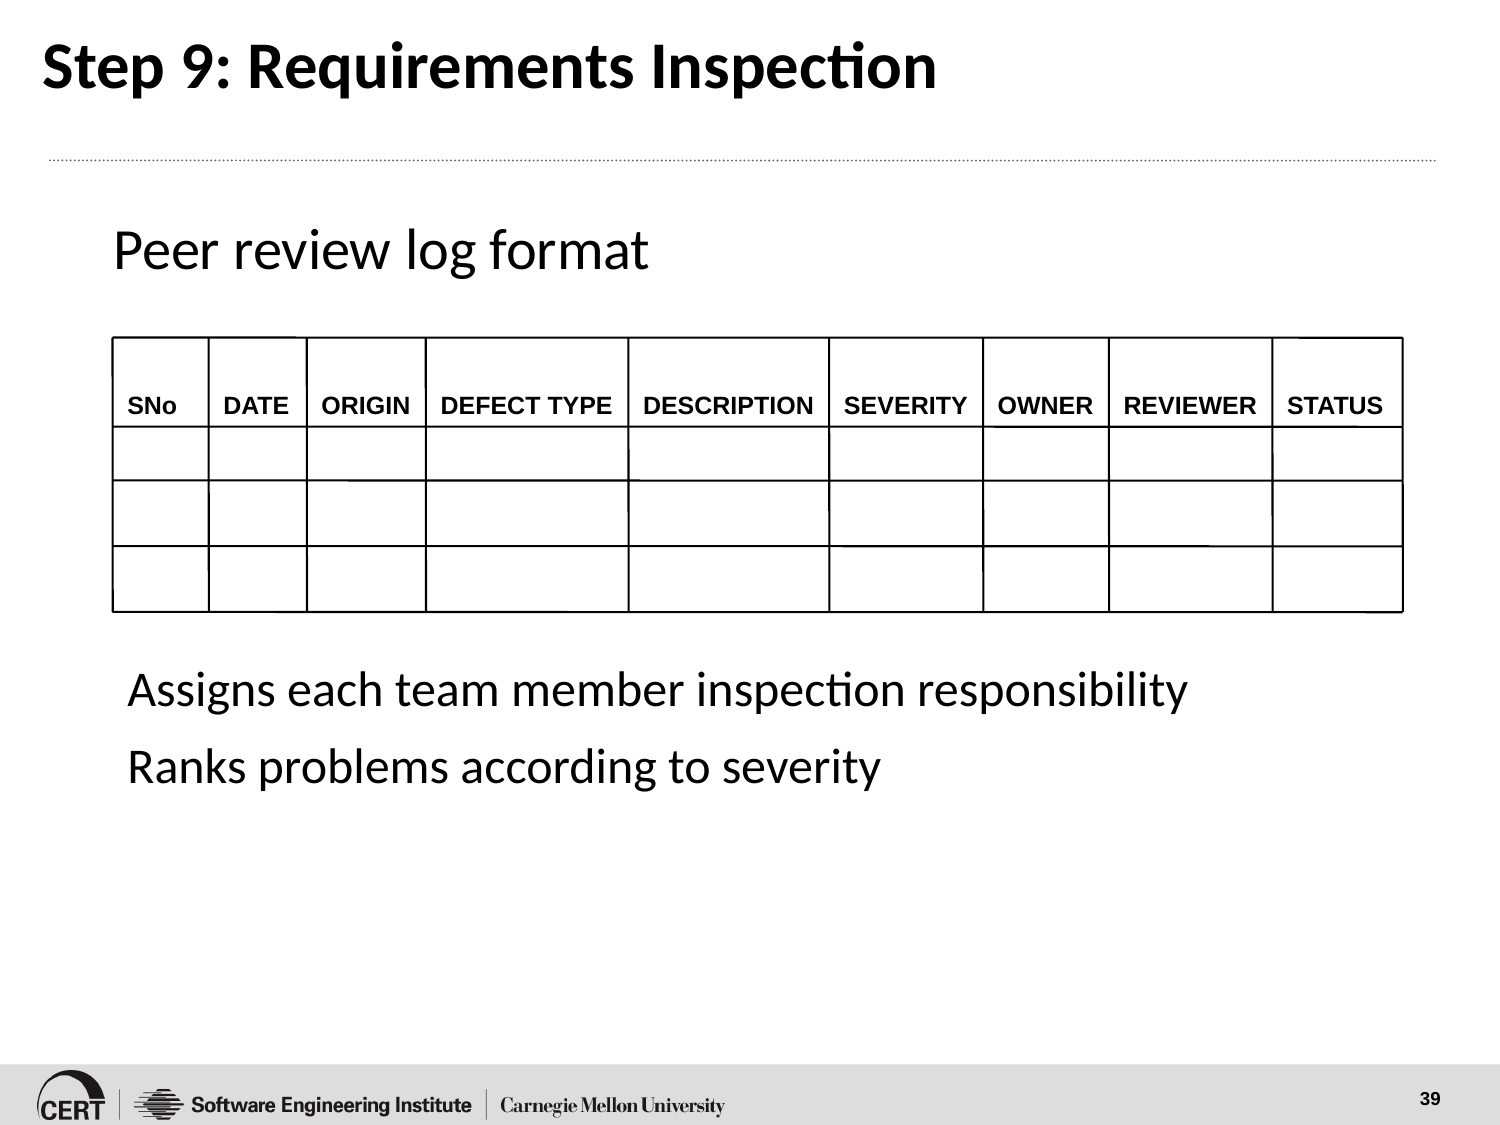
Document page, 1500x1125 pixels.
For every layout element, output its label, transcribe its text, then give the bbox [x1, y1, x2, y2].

text_box Assigns each team member inspection responsibility Ranks problems according to severity [37, 662, 1313, 801]
text_box Peer review log format [99, 224, 838, 298]
title Step 9: Requirements Inspection [42, 37, 1434, 155]
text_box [112, 337, 1403, 613]
picture [37, 1069, 725, 1122]
